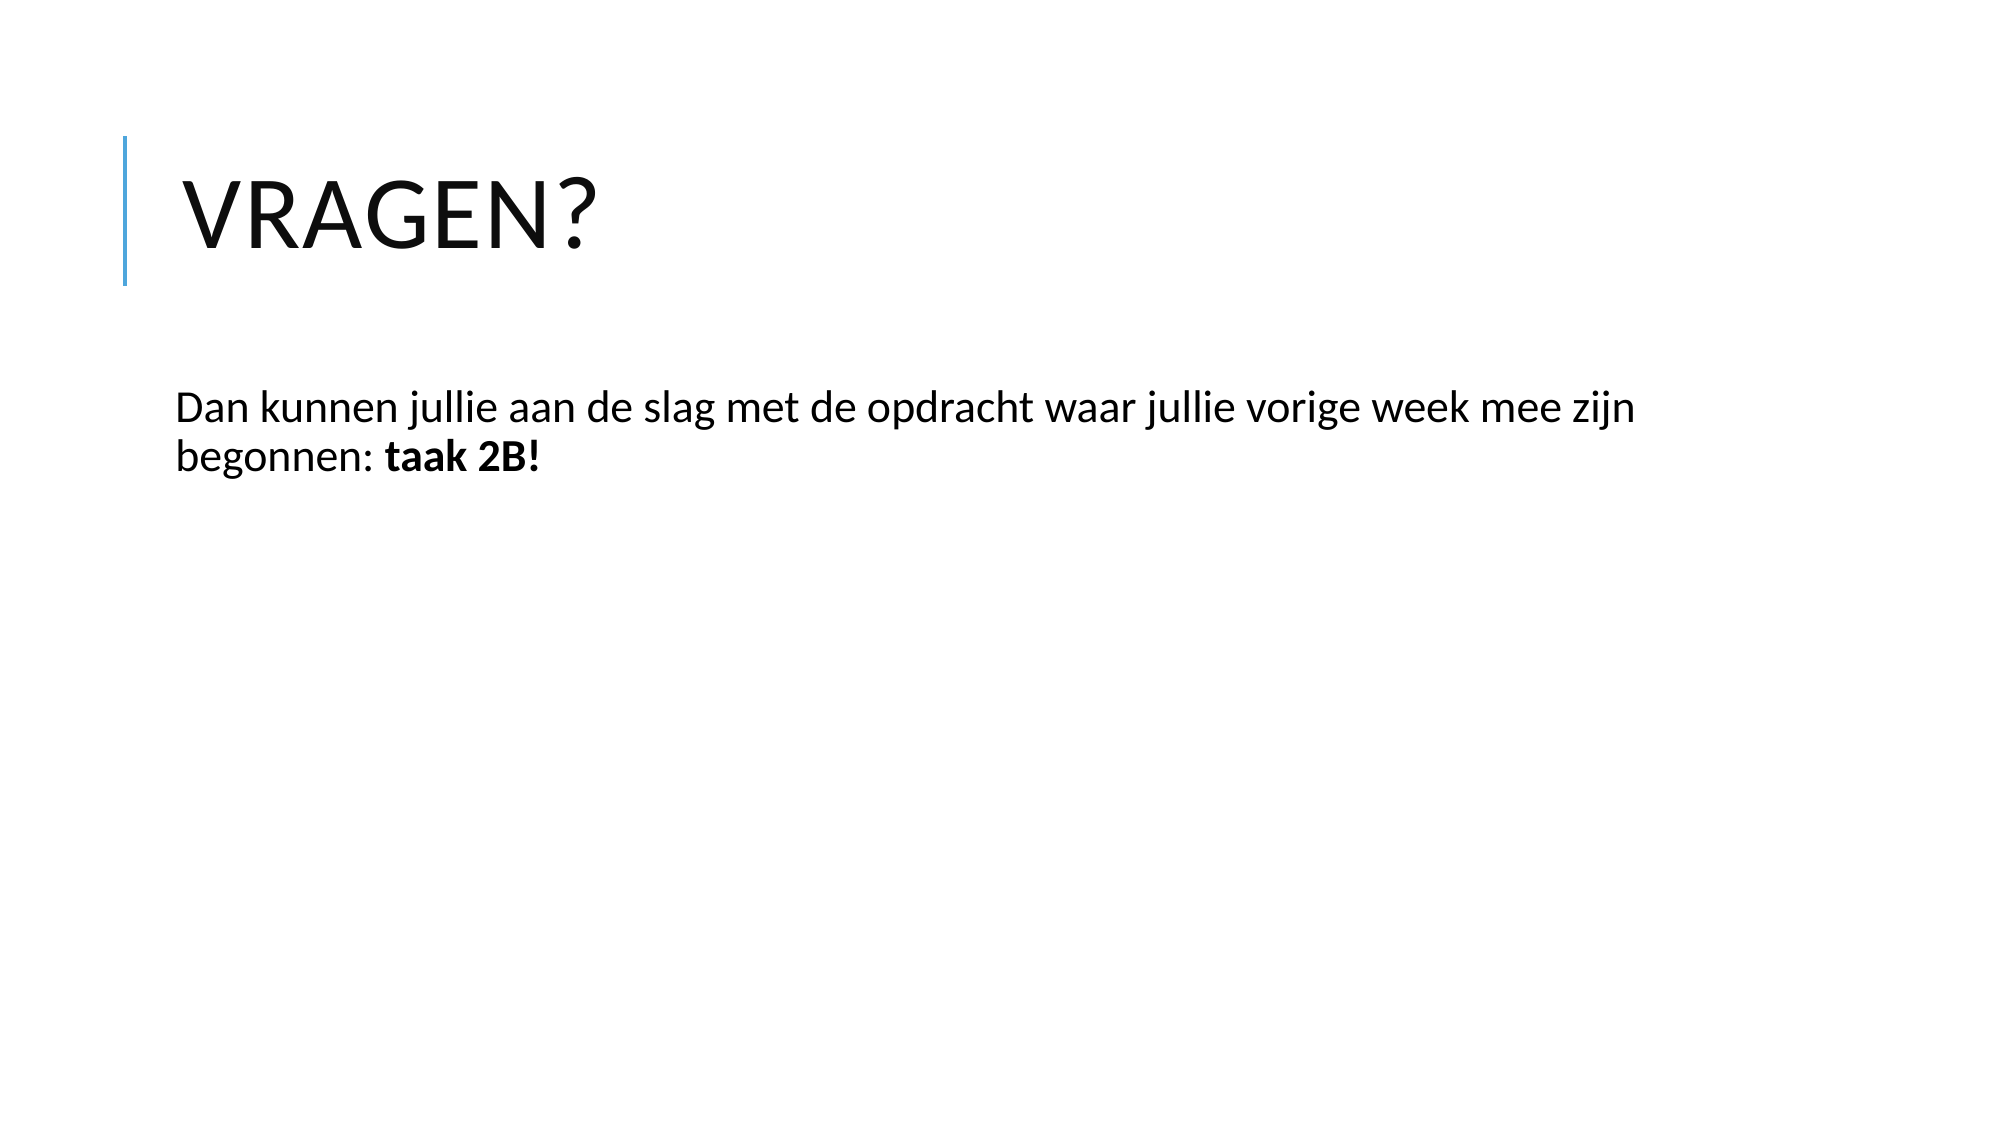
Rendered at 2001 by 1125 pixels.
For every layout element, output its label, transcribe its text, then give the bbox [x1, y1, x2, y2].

list Dan kunnen jullie aan de slag met de opdracht waar jullie vorige week mee zijn begonnen: taak 2B! [168, 375, 1763, 1035]
title Vragen? [168, 96, 1763, 342]
